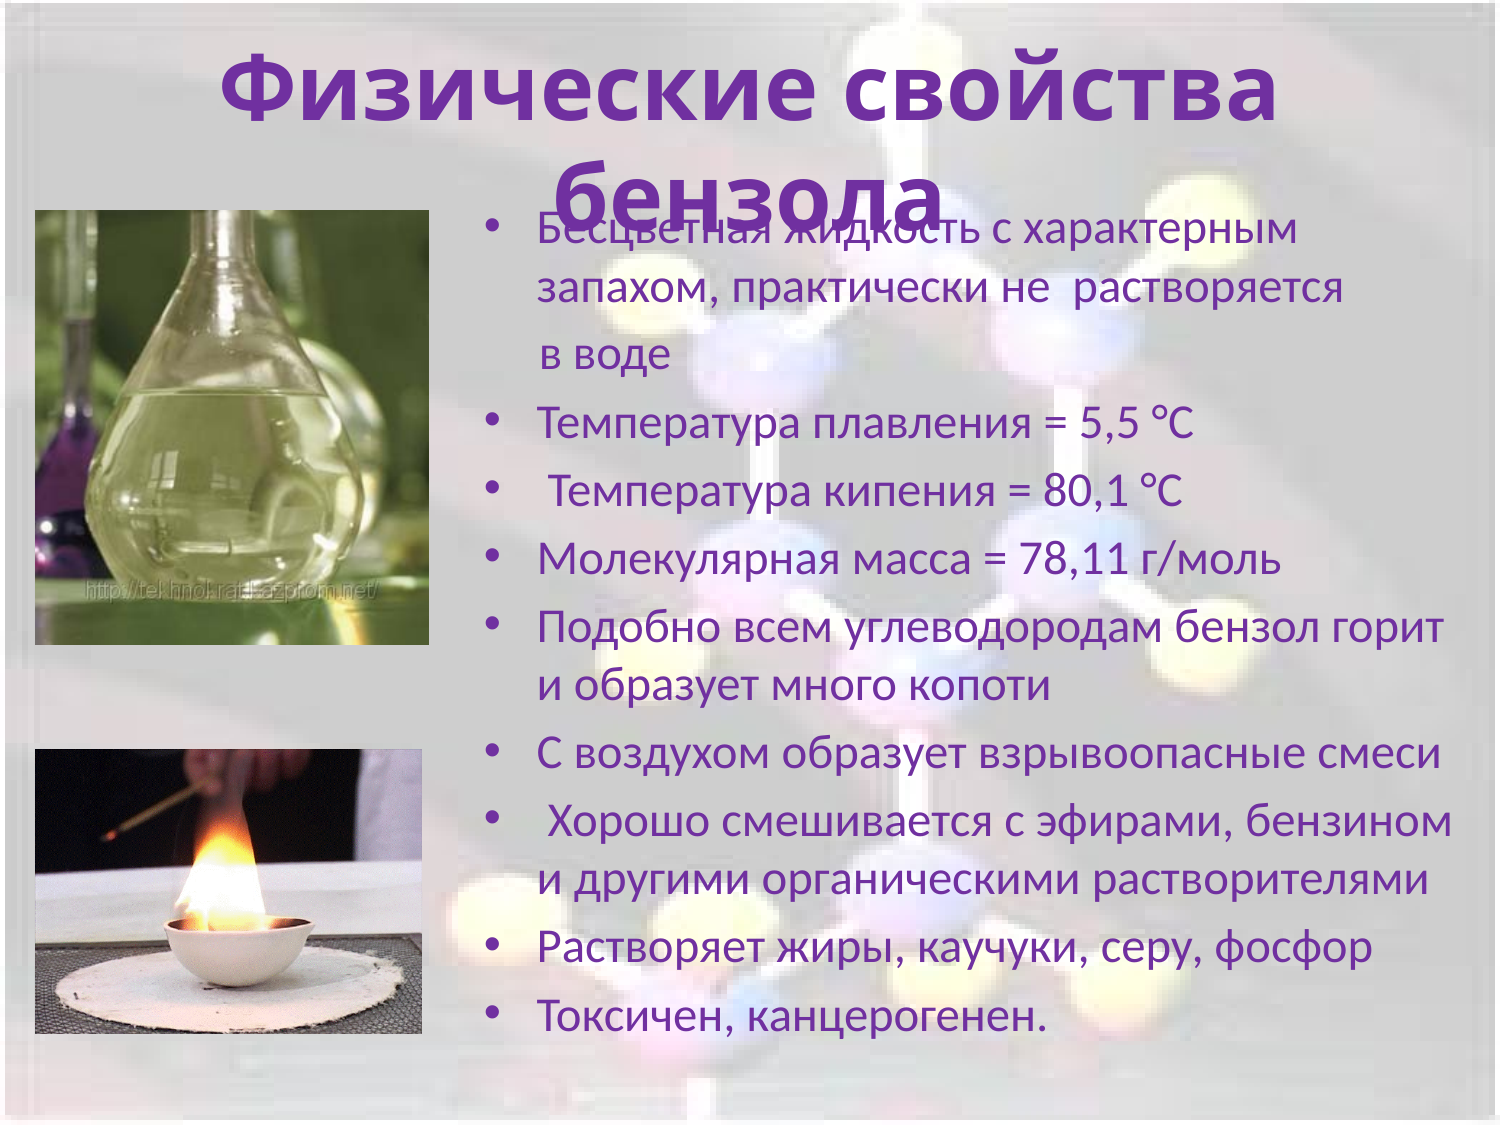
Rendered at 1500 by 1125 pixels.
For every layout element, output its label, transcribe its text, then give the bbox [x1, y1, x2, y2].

list Бесцветная жидкость с характерным запахом, практически не растворяется в воде Температура плавления = 5,5 °C Температура кипения = 80,1 °C Молекулярная масса = 78,11 г/моль Подобно всем углеводородам бензол горит и образует много копоти С воздухом образует взрывоопасные смеси Хорошо смешивается с эфирами, бензином и другими органическими растворителями Растворяет жиры, каучуки, серу, фосфор Токсичен, канцерогенен. [468, 187, 1477, 1079]
picture [0, 0, 1500, 1125]
title Физические свойства бензола [75, 45, 1425, 233]
